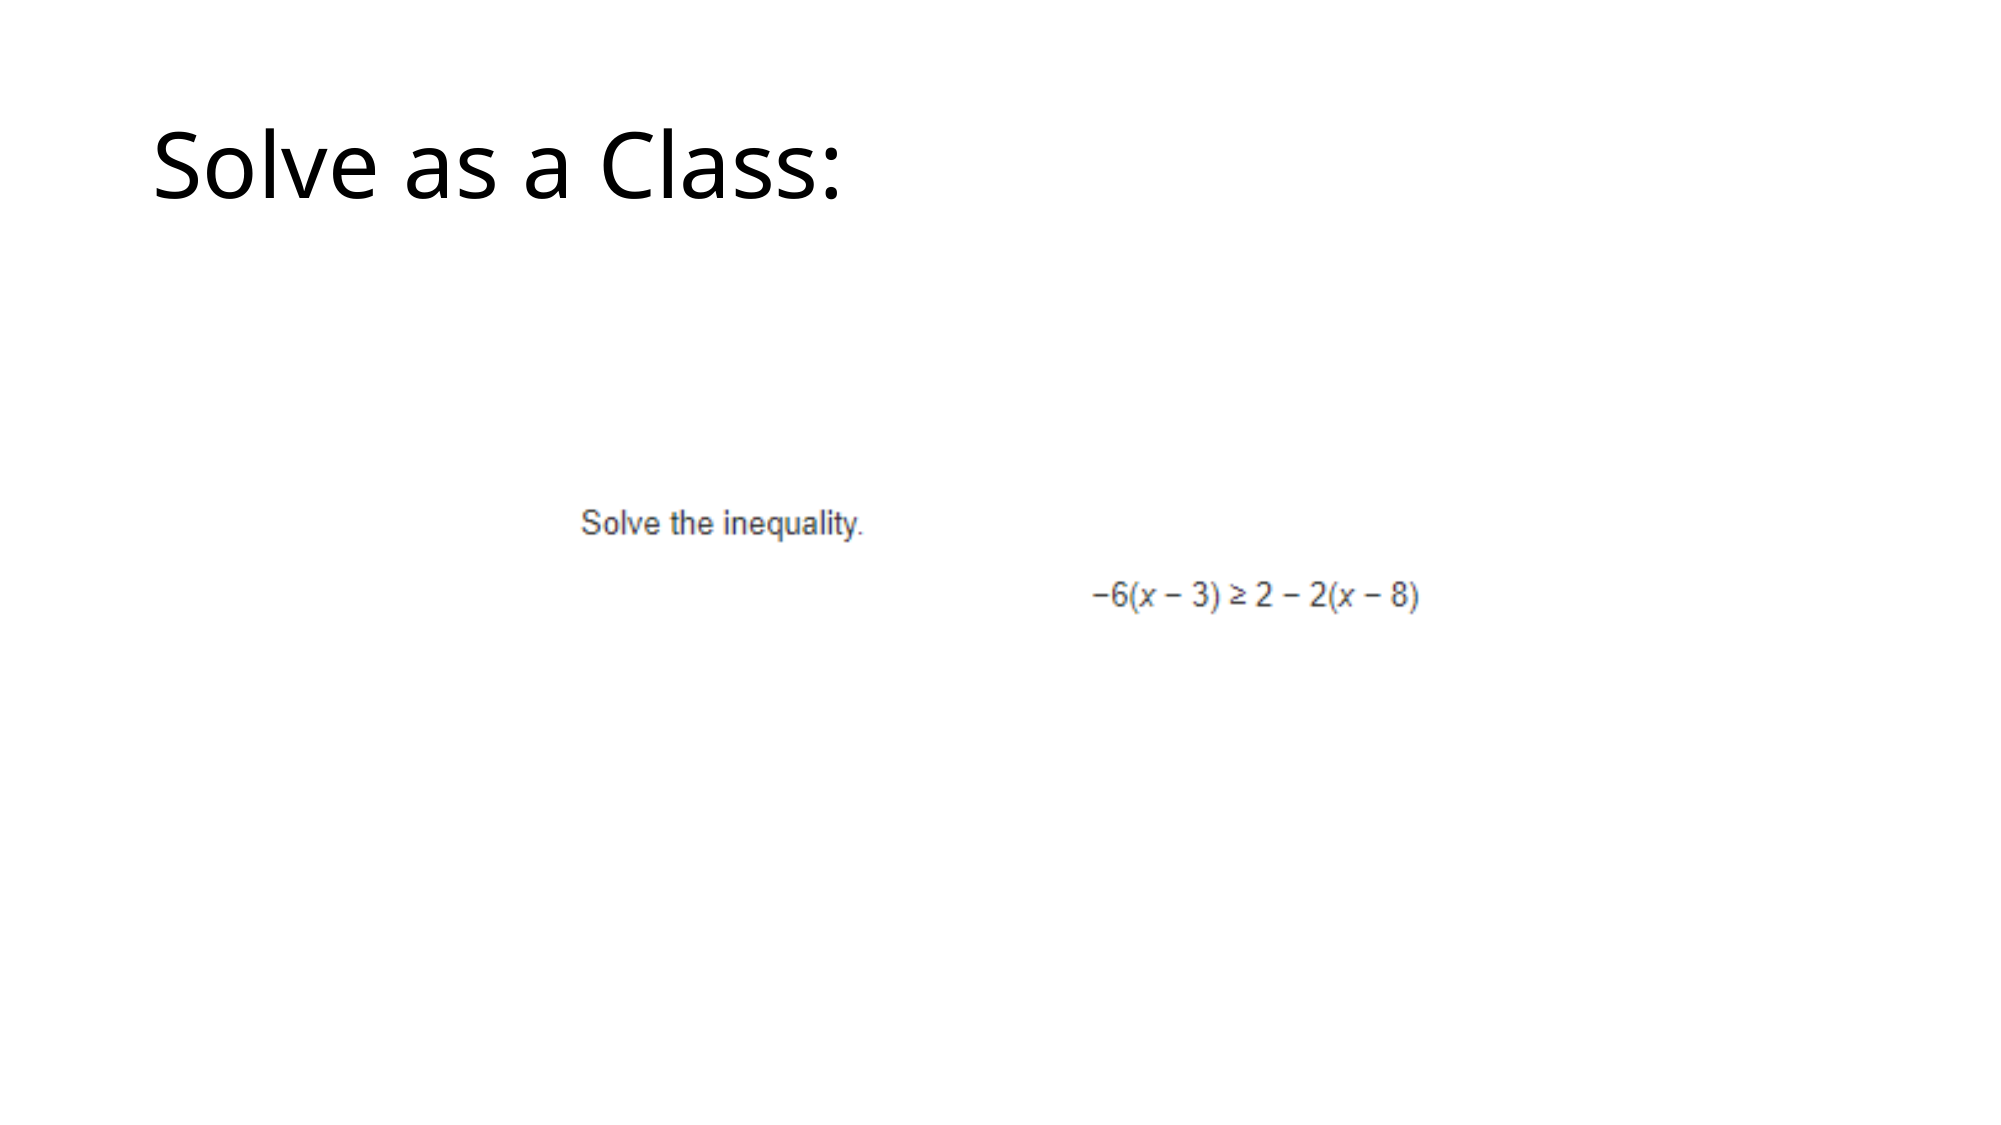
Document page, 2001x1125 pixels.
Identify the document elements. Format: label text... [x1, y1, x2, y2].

title Solve as a Class: [137, 59, 1863, 278]
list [569, 493, 1430, 632]
